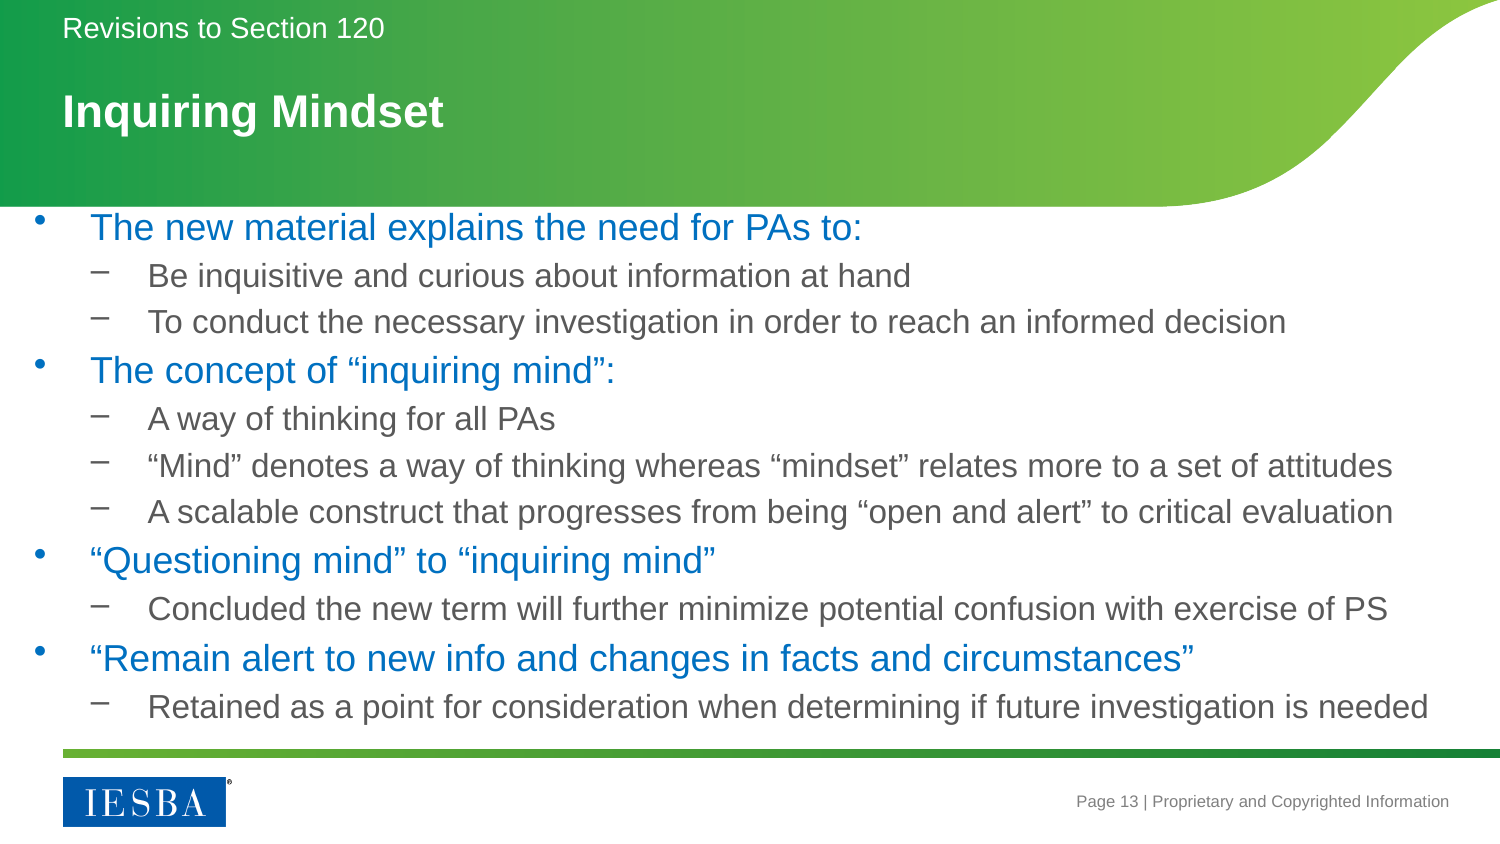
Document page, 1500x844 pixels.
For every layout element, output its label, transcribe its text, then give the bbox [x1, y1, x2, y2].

subtitle Revisions to Section 120 [62, 9, 500, 38]
list The new material explains the need for PAs to: Be inquisitive and curious about information at hand To conduct the necessary investigation in order to reach an informed decision The concept of “inquiring mind”: A way of thinking for all PAs “Mind” denotes a way of thinking whereas “mindset” relates more to a set of attitudes A scalable construct that progresses from being “open and alert” to critical evaluation “Questioning mind” to “inquiring mind” Concluded the new term will further minimize potential confusion with exercise of PS “Remain alert to new info and changes in facts and circumstances” Retained as a point for consideration when determining if future investigation is needed [18, 195, 1482, 725]
picture [0, 0, 1500, 207]
picture [63, 777, 232, 827]
title Inquiring Mindset [62, 46, 1300, 172]
